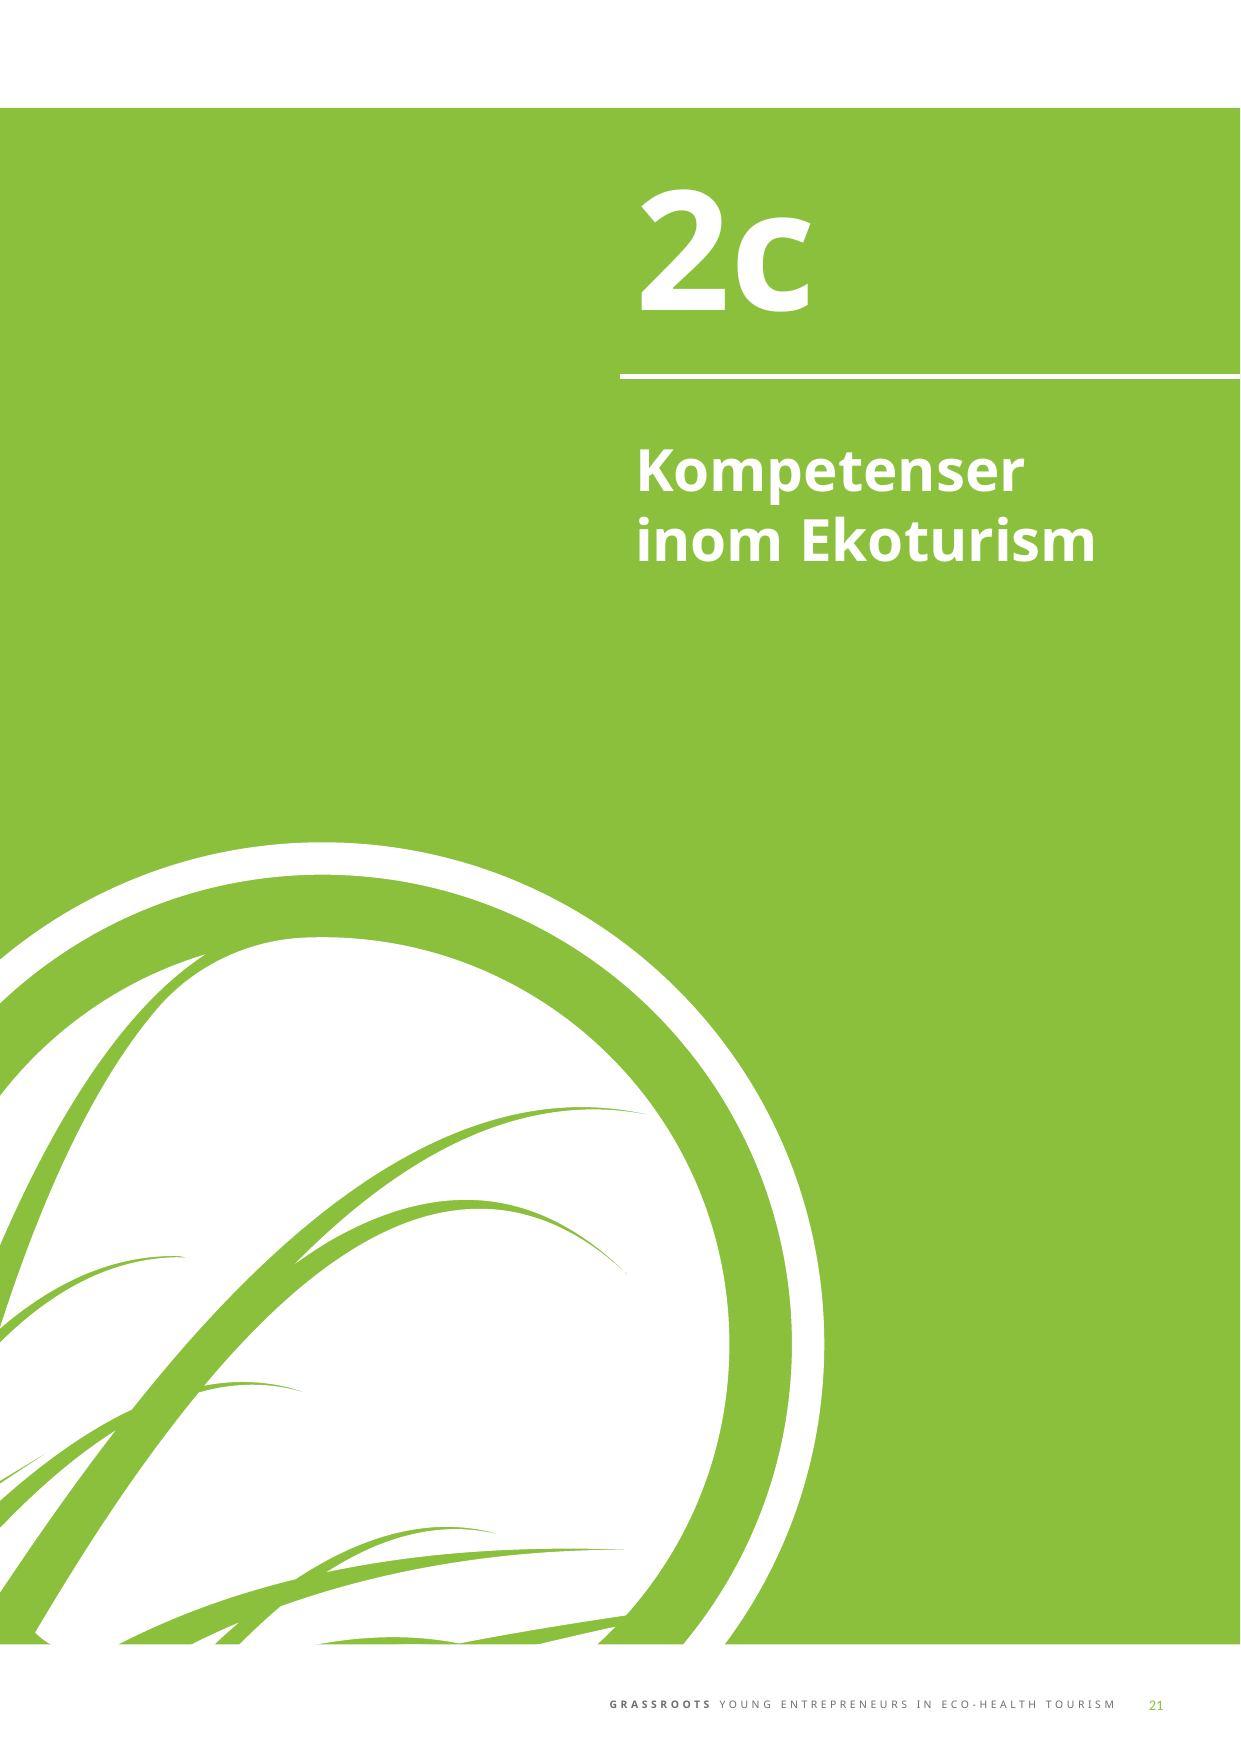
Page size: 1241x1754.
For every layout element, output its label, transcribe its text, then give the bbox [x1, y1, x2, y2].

slide_number 21 [1125, 1666, 1187, 1743]
list 2c [620, 136, 941, 425]
list Kompetenser inom Ekoturism [620, 425, 1153, 754]
